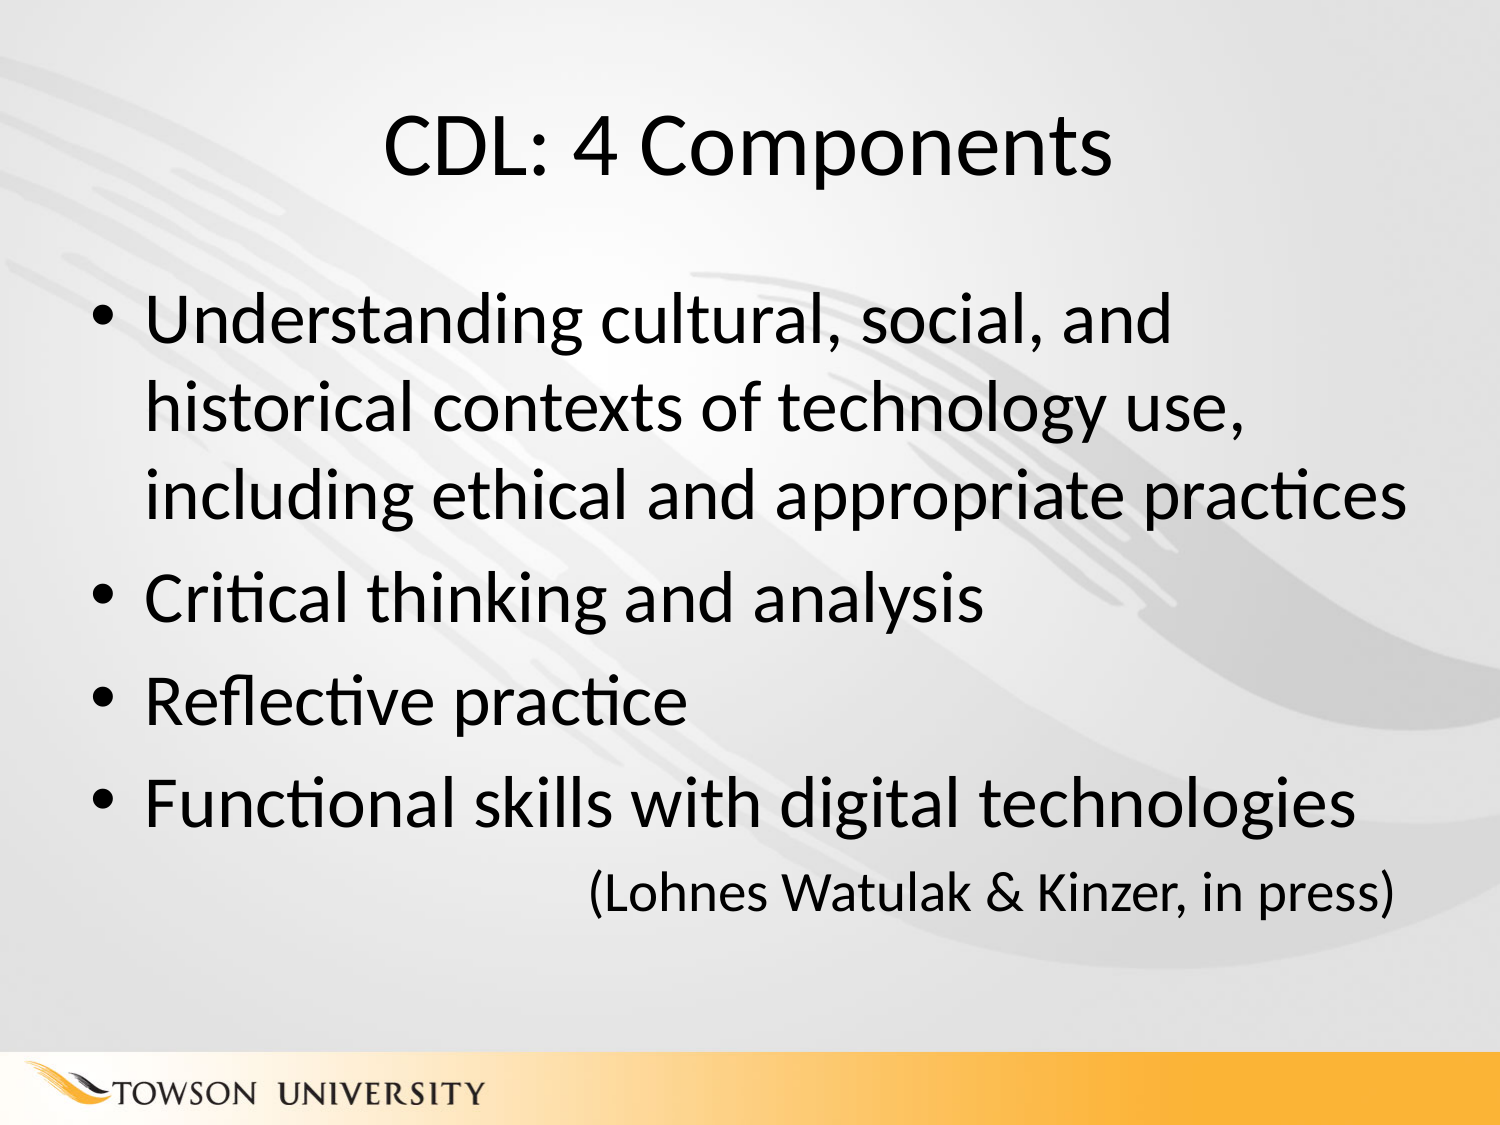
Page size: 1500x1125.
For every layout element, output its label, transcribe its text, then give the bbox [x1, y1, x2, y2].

title CDL: 4 Components [75, 45, 1425, 233]
list Understanding cultural, social, and historical contexts of technology use, including ethical and appropriate practices Critical thinking and analysis Reflective practice Functional skills with digital technologies (Lohnes Watulak & Kinzer, in press) [75, 262, 1425, 1005]
picture [0, 0, 1500, 1125]
